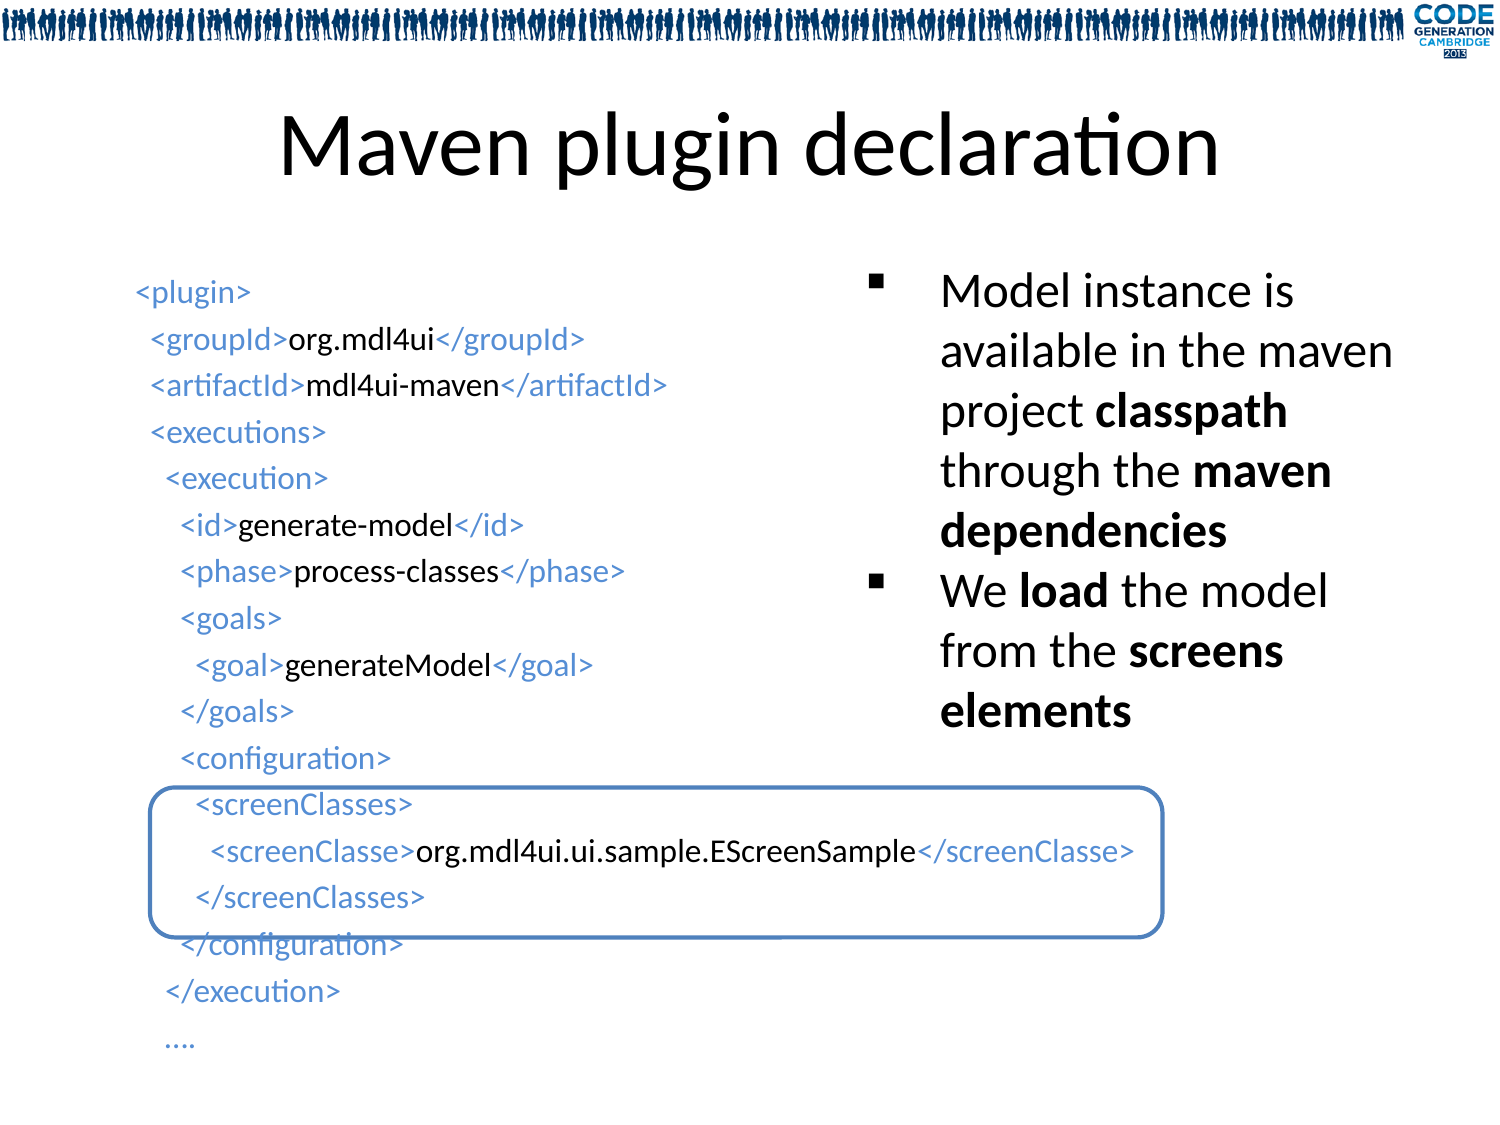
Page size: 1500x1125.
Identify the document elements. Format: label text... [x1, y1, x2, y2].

list <plugin> <groupId>org.mdl4ui</groupId> <artifactId>mdl4ui-maven</artifactId> <executions> <execution> <id>generate-model</id> <phase>process-classes</phase> <goals> <goal>generateModel</goal> </goals> <configuration> <screenClasses> <screenClasse>org.mdl4ui.ui.sample.EScreenSample</screenClasse> </screenClasses> </configuration> </execution> …. [75, 262, 1425, 1005]
picture [0, 0, 1500, 75]
text_box Model instance is available in the maven project classpath through the maven dependencies We load the model from the screens elements [849, 249, 1425, 745]
title Maven plugin declaration [75, 45, 1425, 233]
